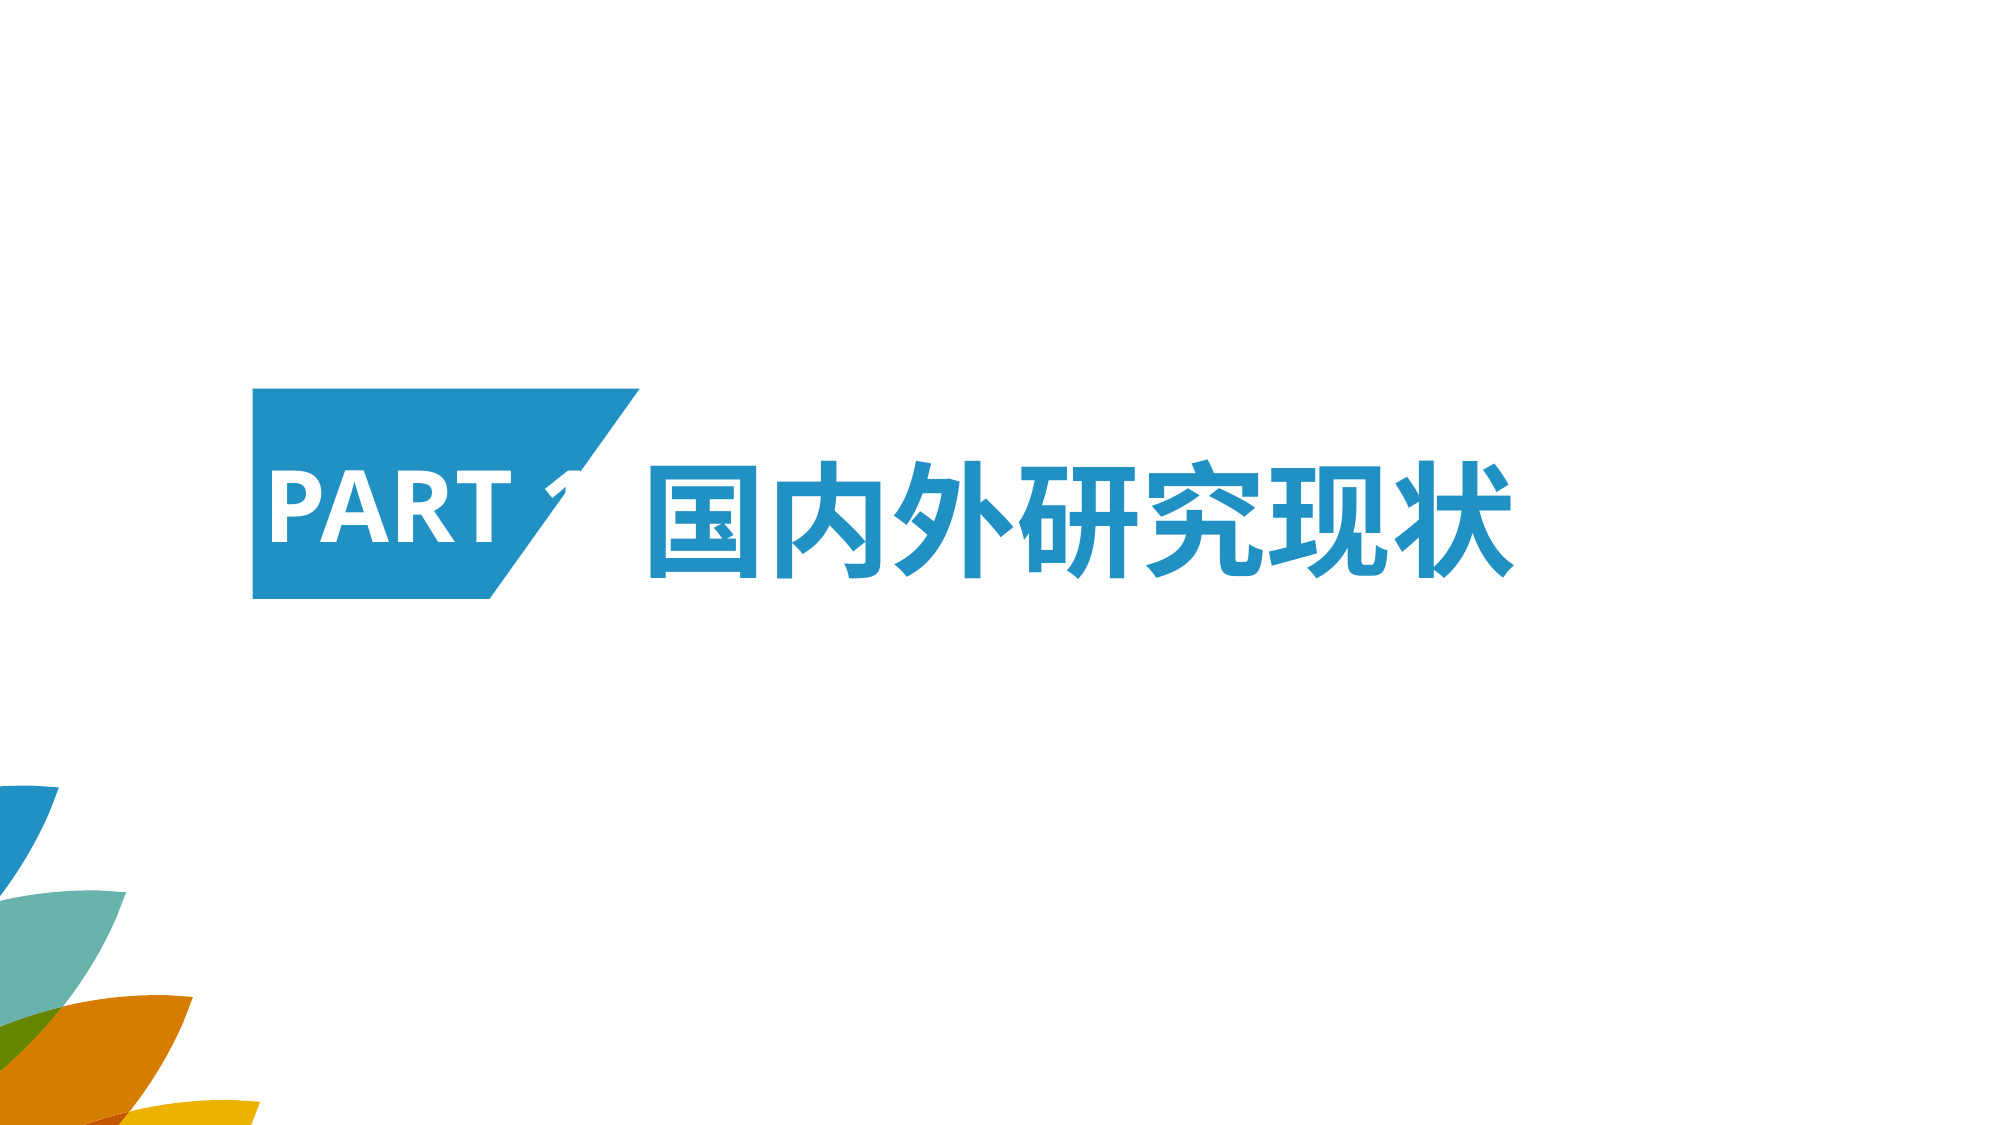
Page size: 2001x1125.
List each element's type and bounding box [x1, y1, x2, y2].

text_box [0, 845, 310, 1125]
text_box [248, 388, 1814, 602]
